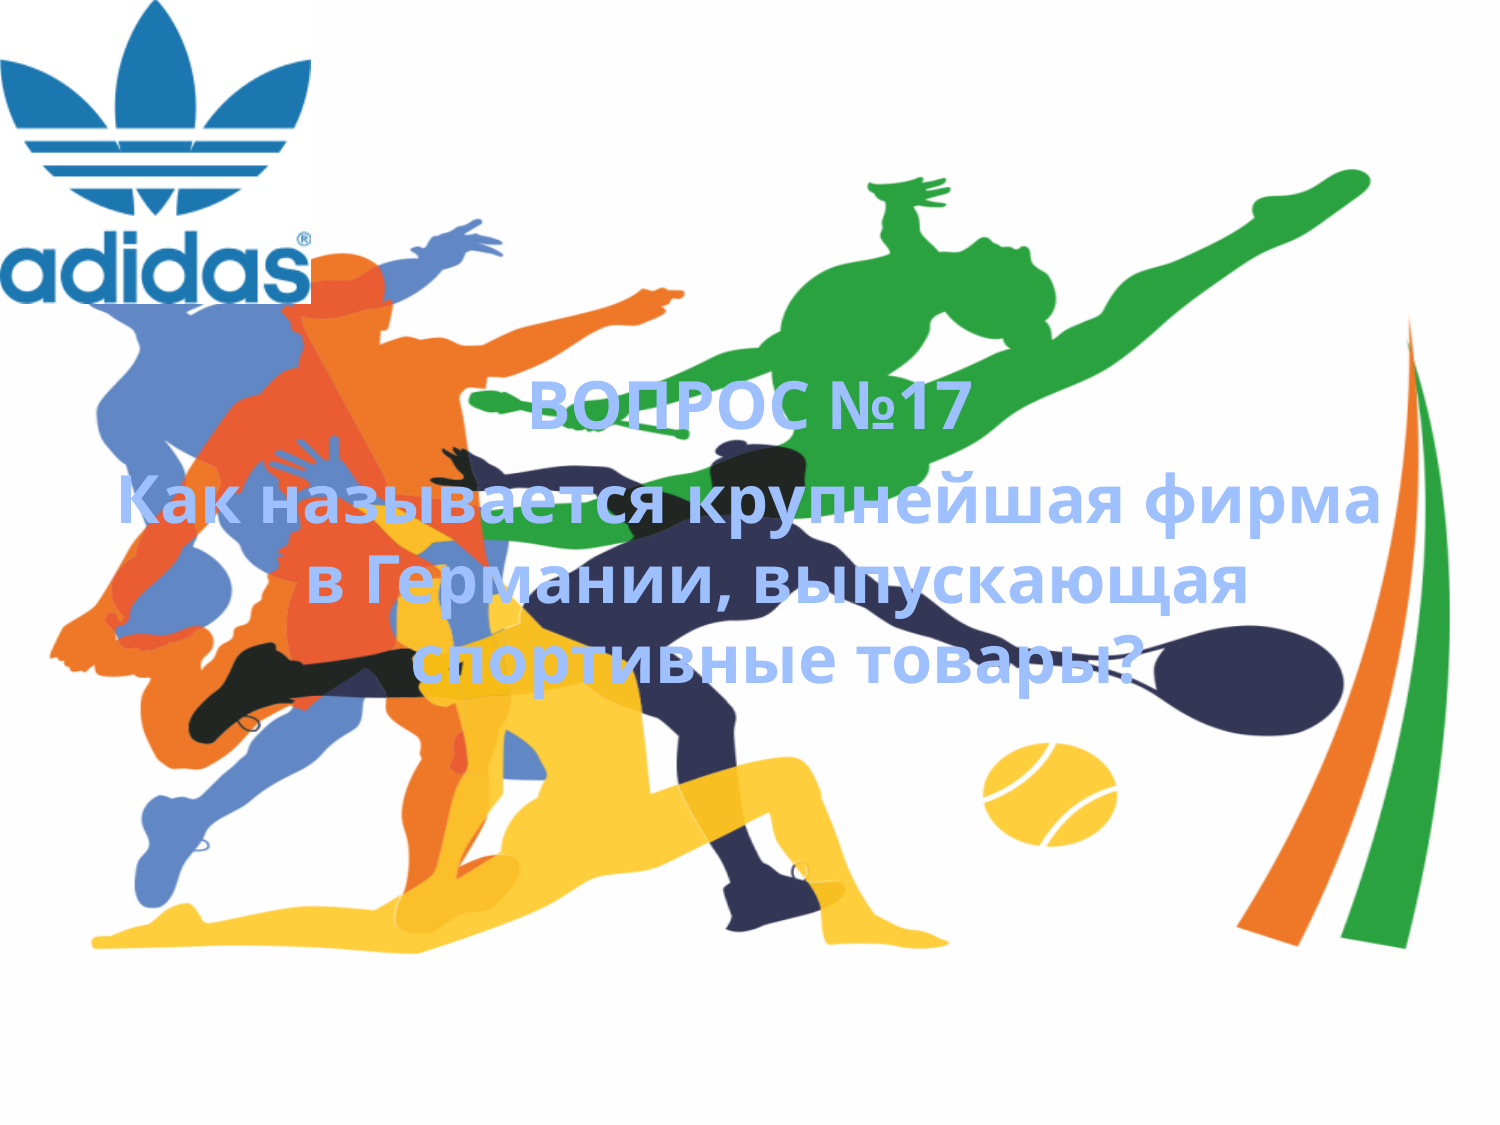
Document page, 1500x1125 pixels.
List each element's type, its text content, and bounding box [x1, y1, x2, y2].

picture [0, 0, 1500, 1125]
list ВОПРОС №17 Как называется крупнейшая фирма в Германии, выпускающая спортивные товары? [75, 262, 1425, 1005]
